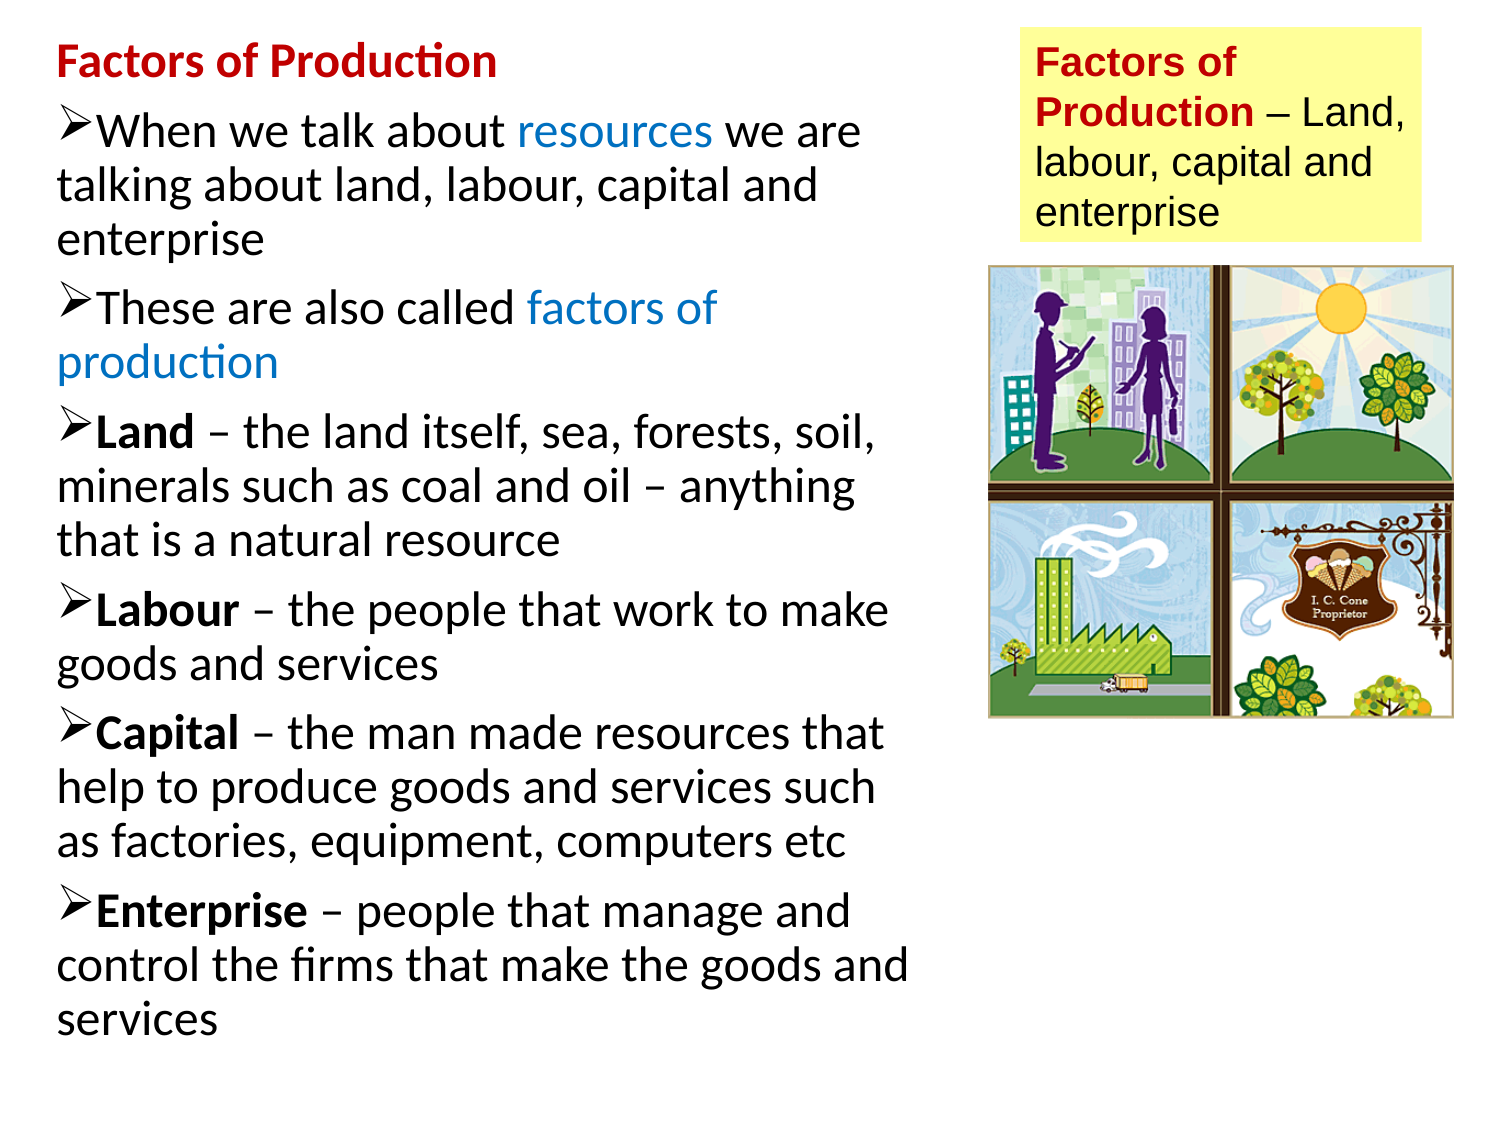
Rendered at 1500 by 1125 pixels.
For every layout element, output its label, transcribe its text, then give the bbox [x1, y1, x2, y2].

subtitle Factors of Production When we talk about resources we are talking about land, labour, capital and enterprise These are also called factors of production Land – the land itself, sea, forests, soil, minerals such as coal and oil – anything that is a natural resource Labour – the people that work to make goods and services Capital – the man made resources that help to produce goods and services such as factories, equipment, computers etc Enterprise – people that manage and control the firms that make the goods and services [41, 27, 940, 1125]
text_box Factors of Production – Land, labour, capital and enterprise [1020, 27, 1422, 242]
picture [988, 265, 1454, 720]
